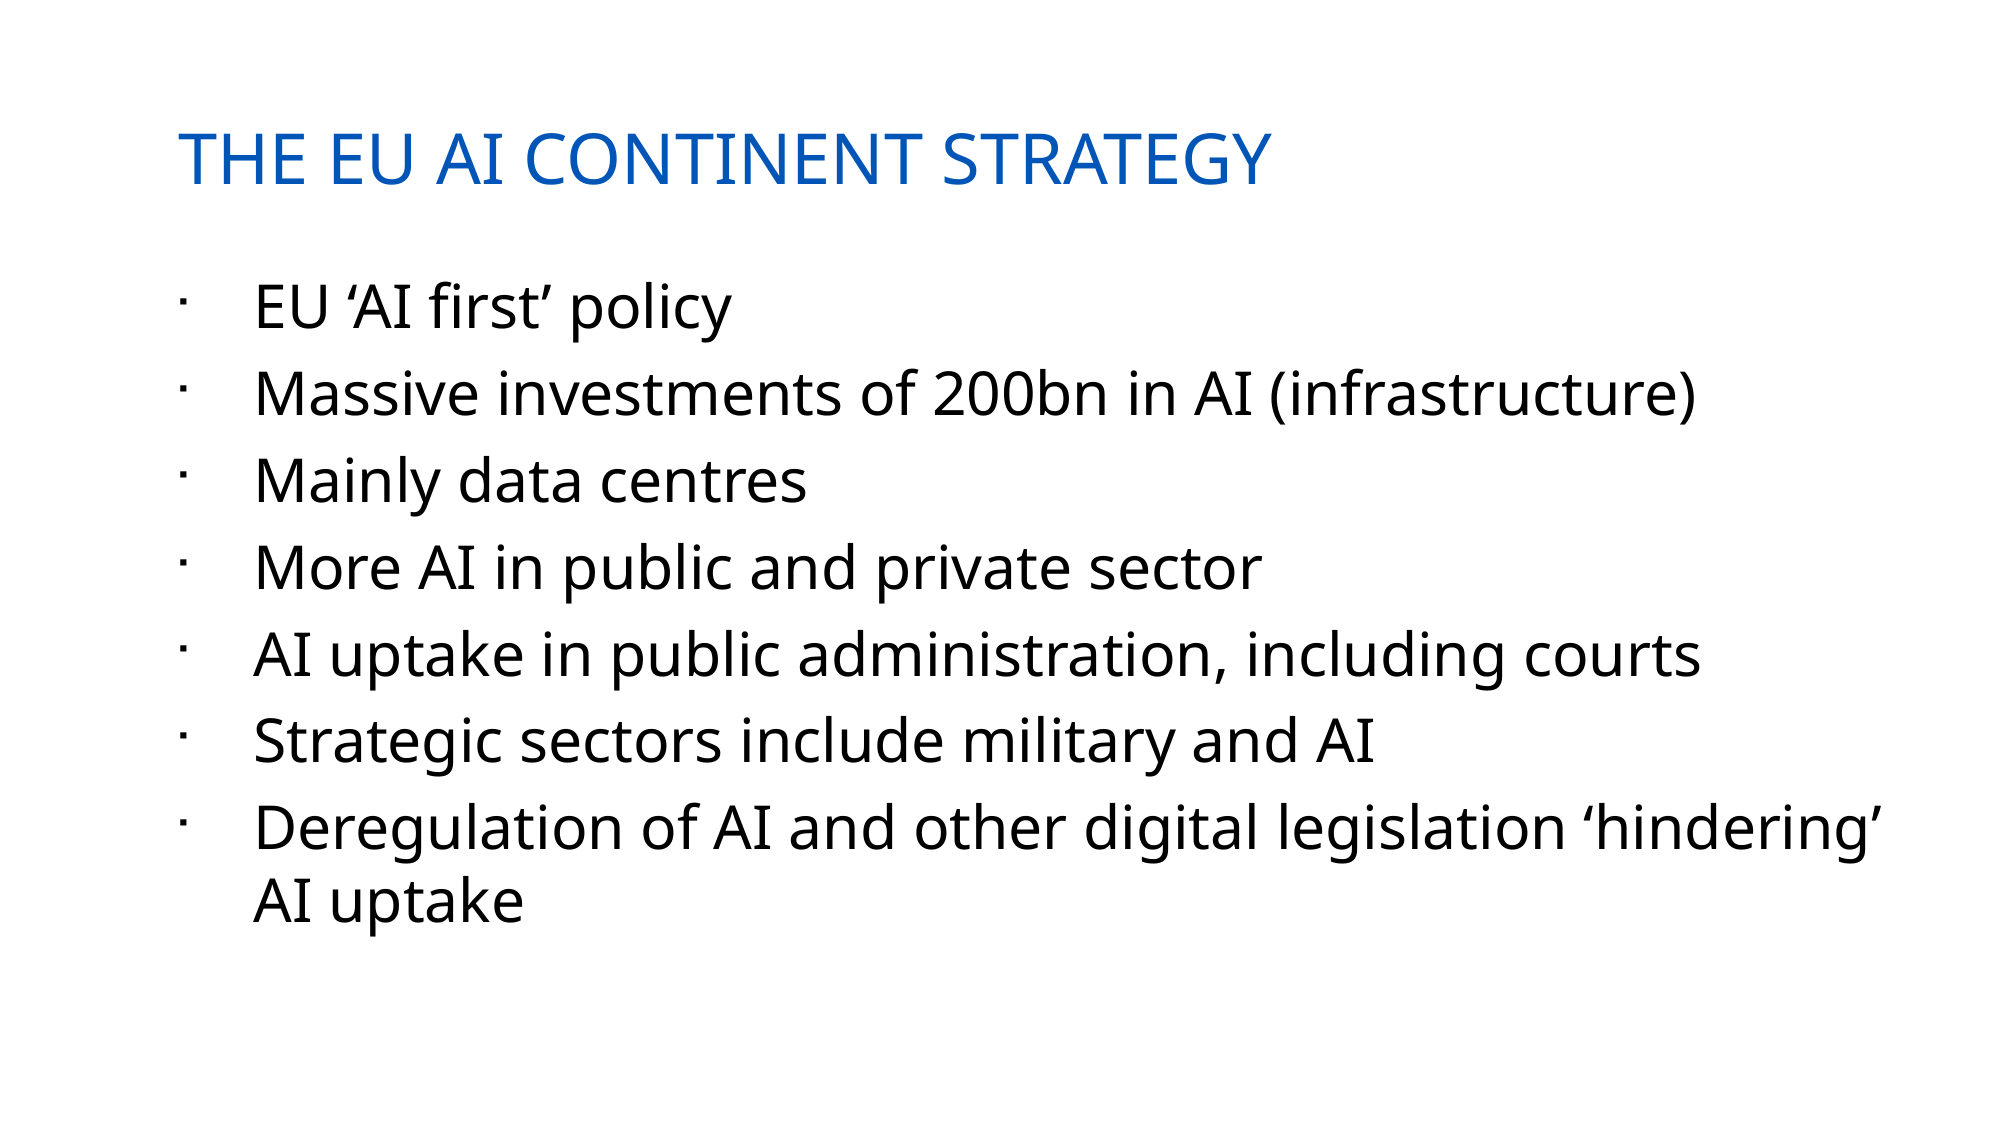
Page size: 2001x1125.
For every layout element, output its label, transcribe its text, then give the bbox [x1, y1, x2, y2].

text_box THE EU AI CONTINENT STRATEGY [178, 101, 1757, 199]
text_box EU ‘AI first’ policy Massive investments of 200bn in AI (infrastructure) Mainly data centres More AI in public and private sector AI uptake in public administration, including courts Strategic sectors include military and AI Deregulation of AI and other digital legislation ‘hindering’ AI uptake [178, 267, 1915, 1125]
